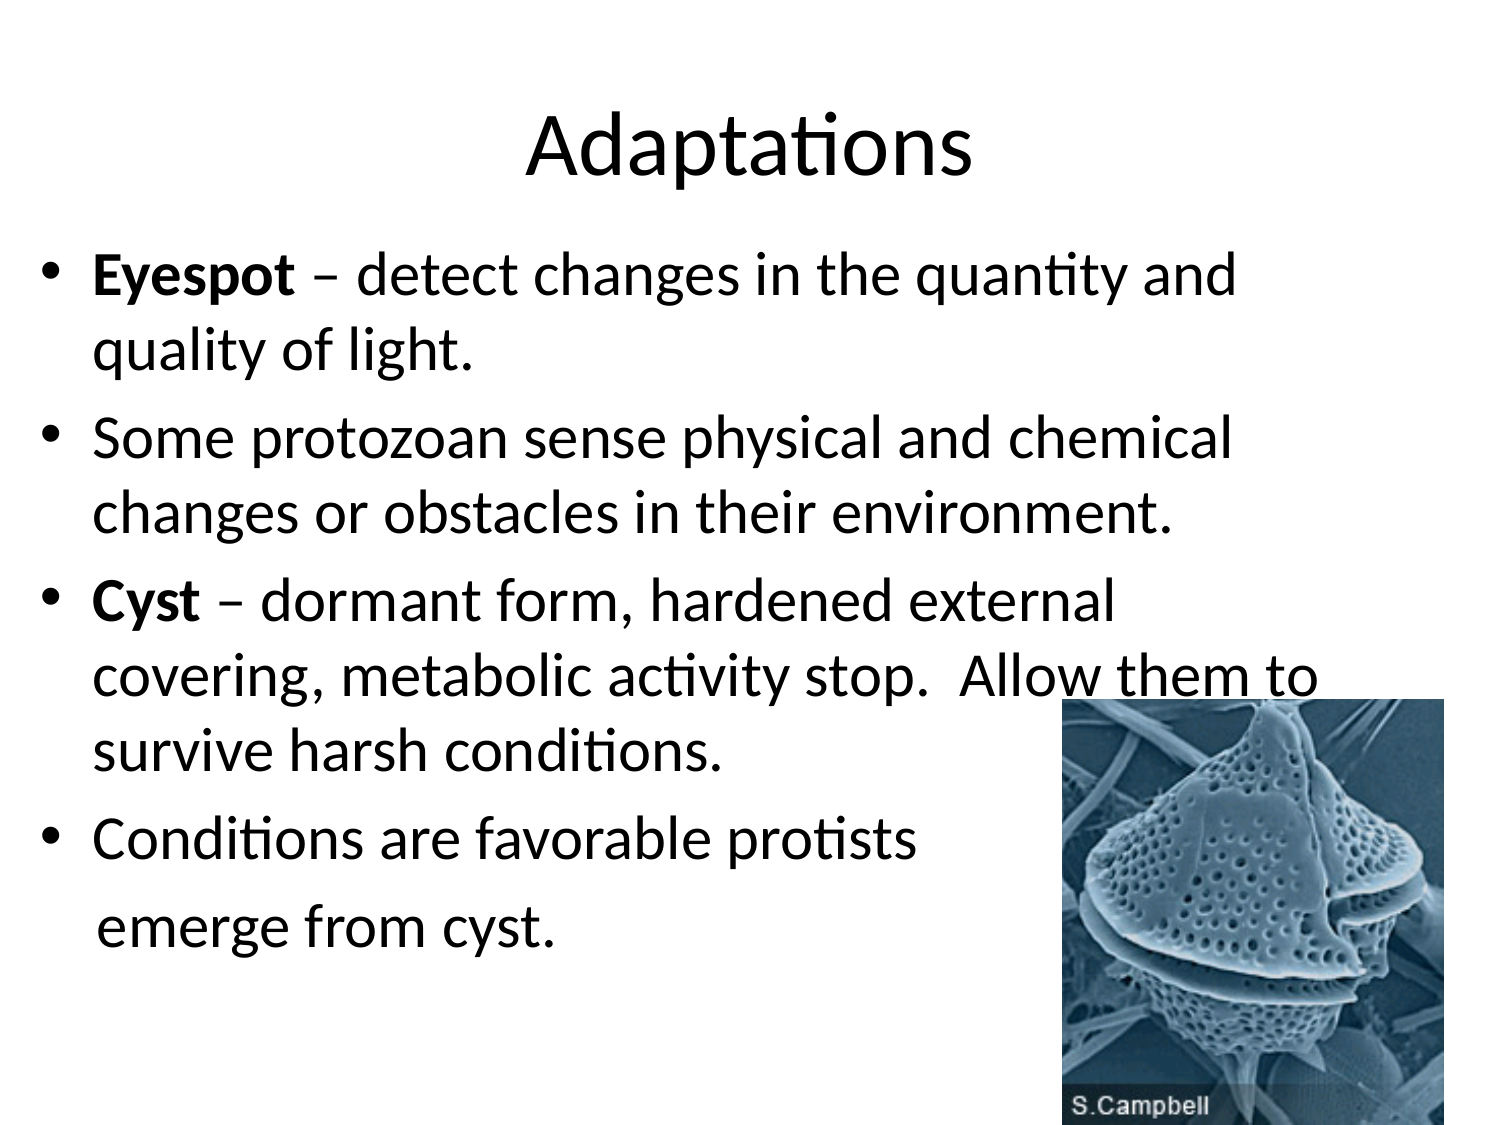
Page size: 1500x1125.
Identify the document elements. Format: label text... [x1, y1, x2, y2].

list Eyespot – detect changes in the quantity and quality of light. Some protozoan sense physical and chemical changes or obstacles in their environment. Cyst – dormant form, hardened external covering, metabolic activity stop. Allow them to survive harsh conditions. Conditions are favorable protists emerge from cyst. [24, 224, 1375, 968]
title Adaptations [75, 45, 1425, 233]
picture [1062, 698, 1444, 1125]
